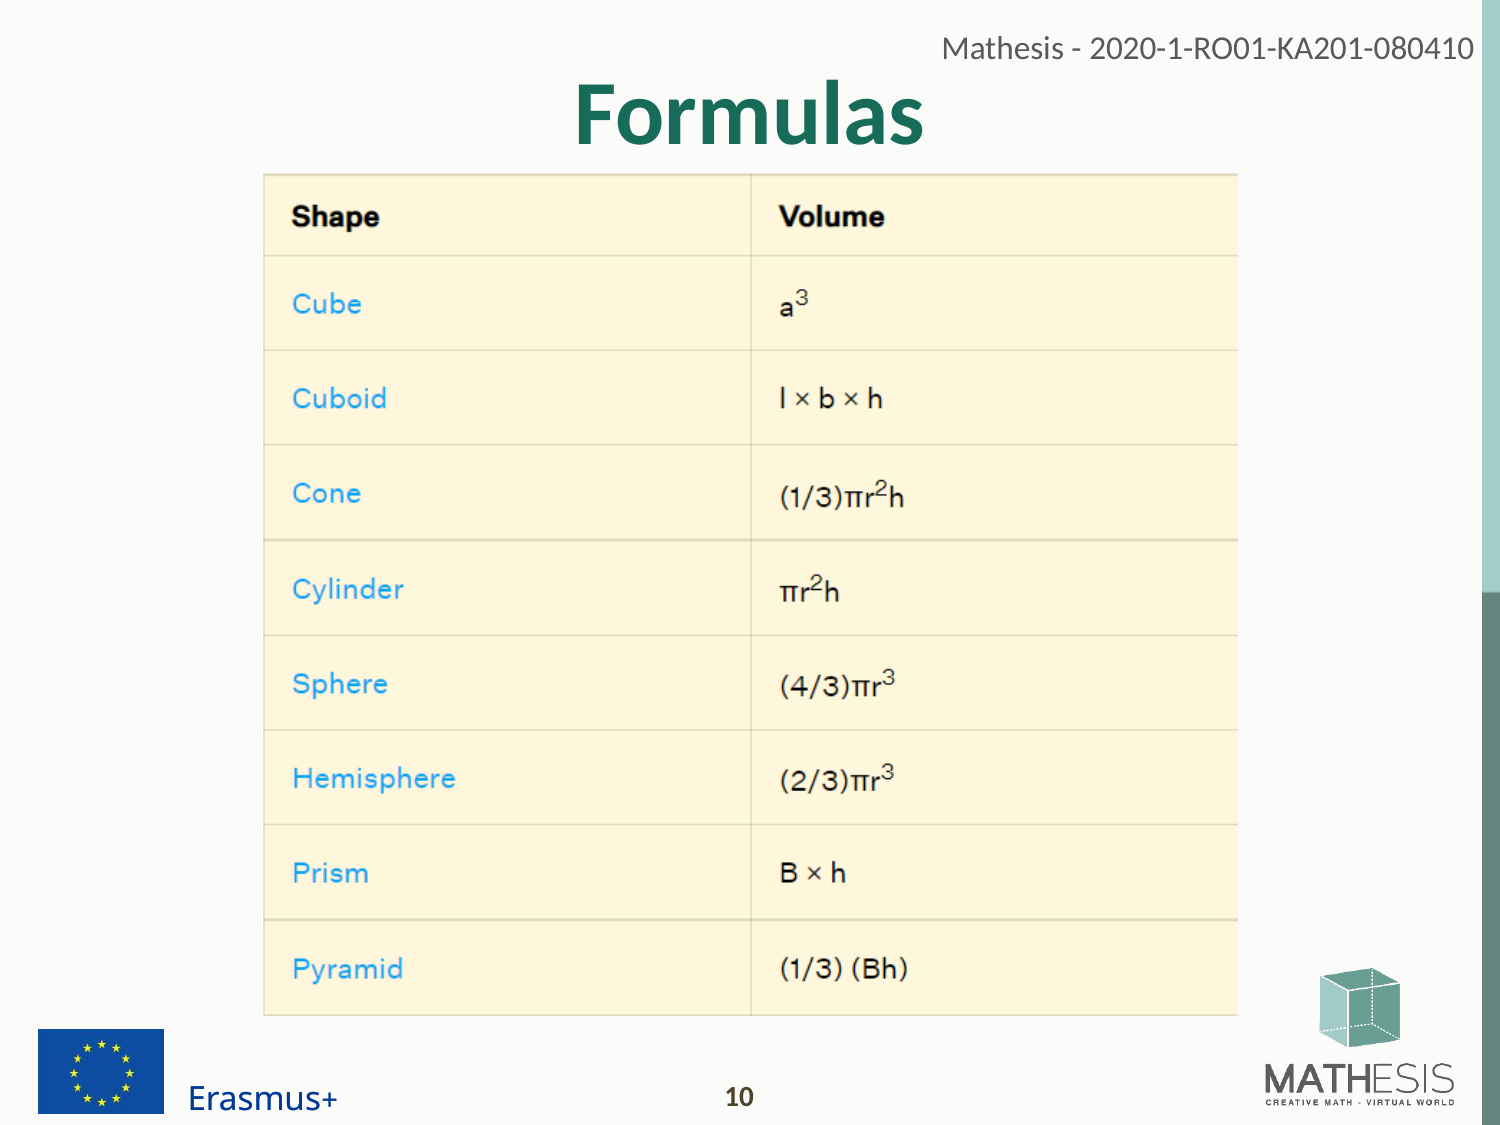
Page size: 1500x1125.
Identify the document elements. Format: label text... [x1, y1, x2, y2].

picture [262, 172, 1238, 1017]
title Formulas [75, 45, 1425, 233]
picture [38, 1029, 164, 1114]
